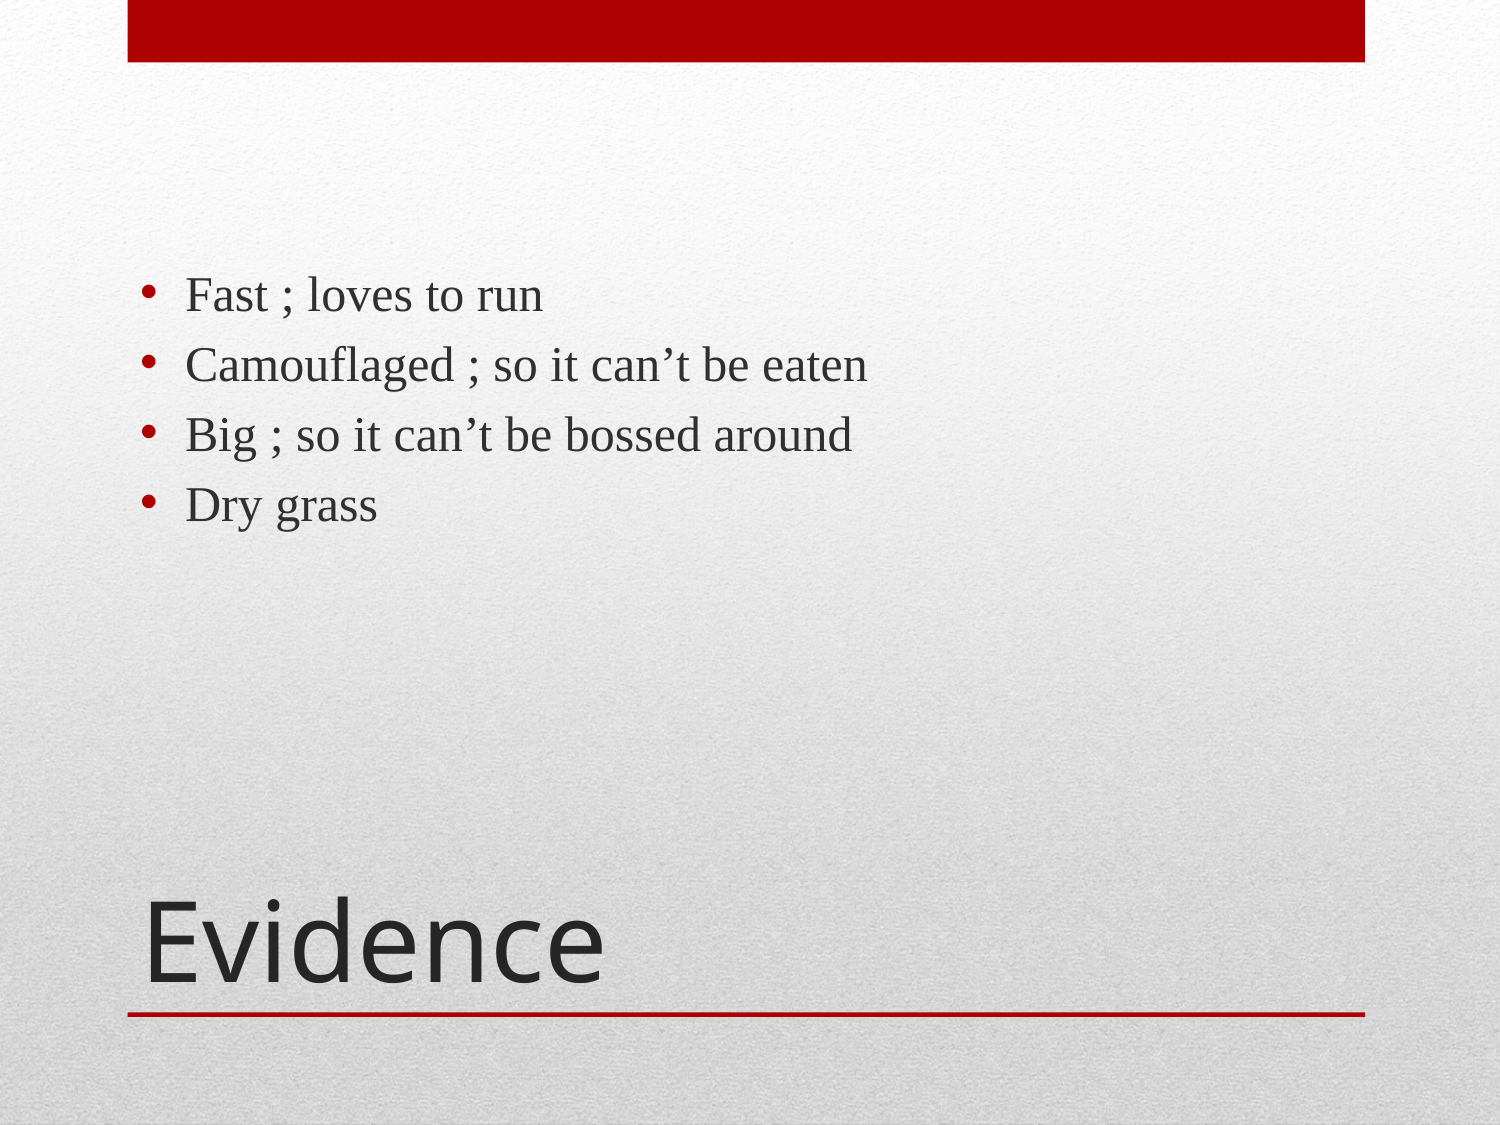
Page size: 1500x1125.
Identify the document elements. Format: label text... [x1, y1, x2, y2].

list Fast ; loves to run Camouflaged ; so it can’t be eaten Big ; so it can’t be bossed around Dry grass [125, 112, 1363, 750]
title Evidence [125, 750, 1238, 1013]
